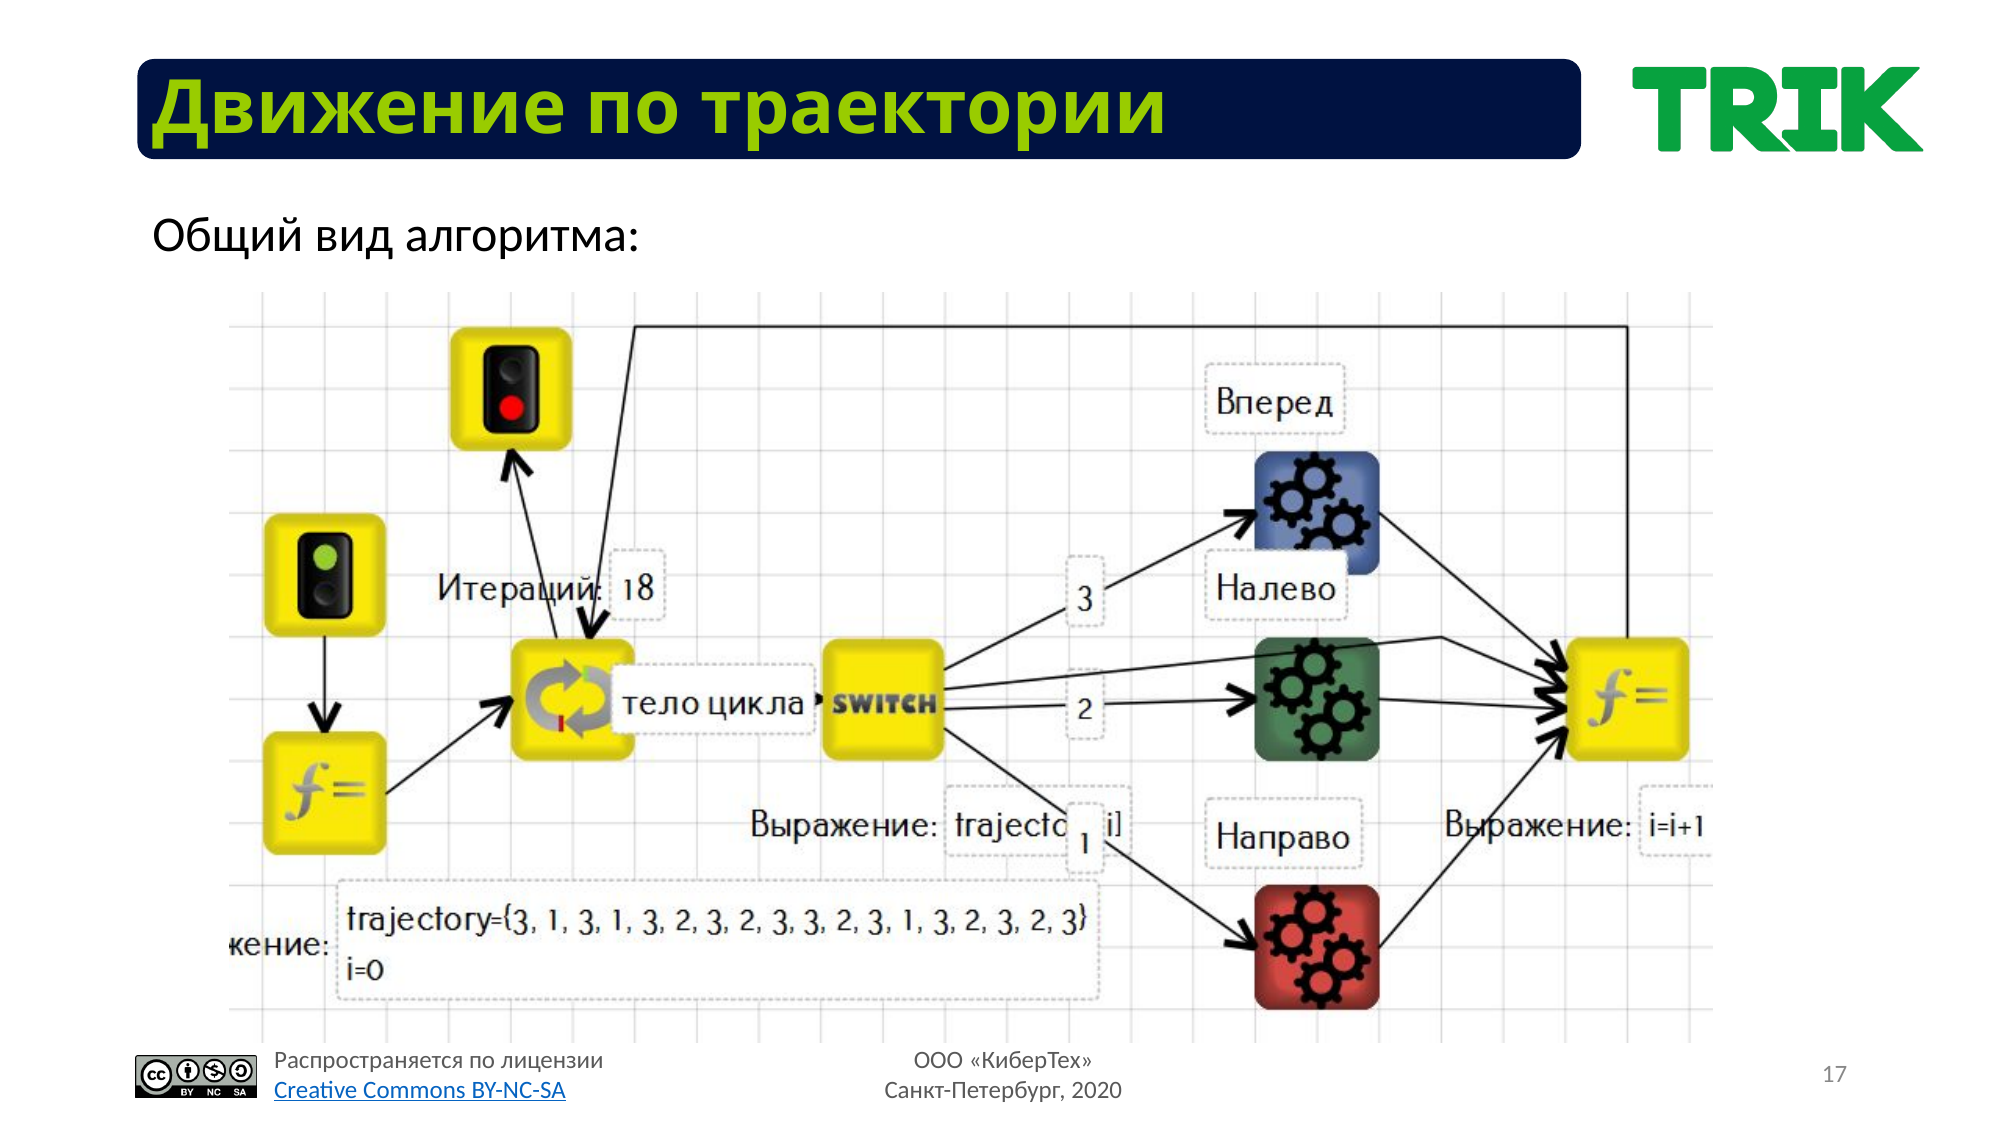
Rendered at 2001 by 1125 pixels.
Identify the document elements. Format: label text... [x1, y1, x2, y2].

picture [229, 292, 1713, 1043]
text_box Общий вид алгоритма: [137, 177, 1863, 278]
text_box 17 [1412, 1042, 1863, 1103]
picture [135, 1055, 257, 1098]
picture [1631, 64, 1924, 154]
text_box Движение по траектории [137, 61, 1582, 162]
